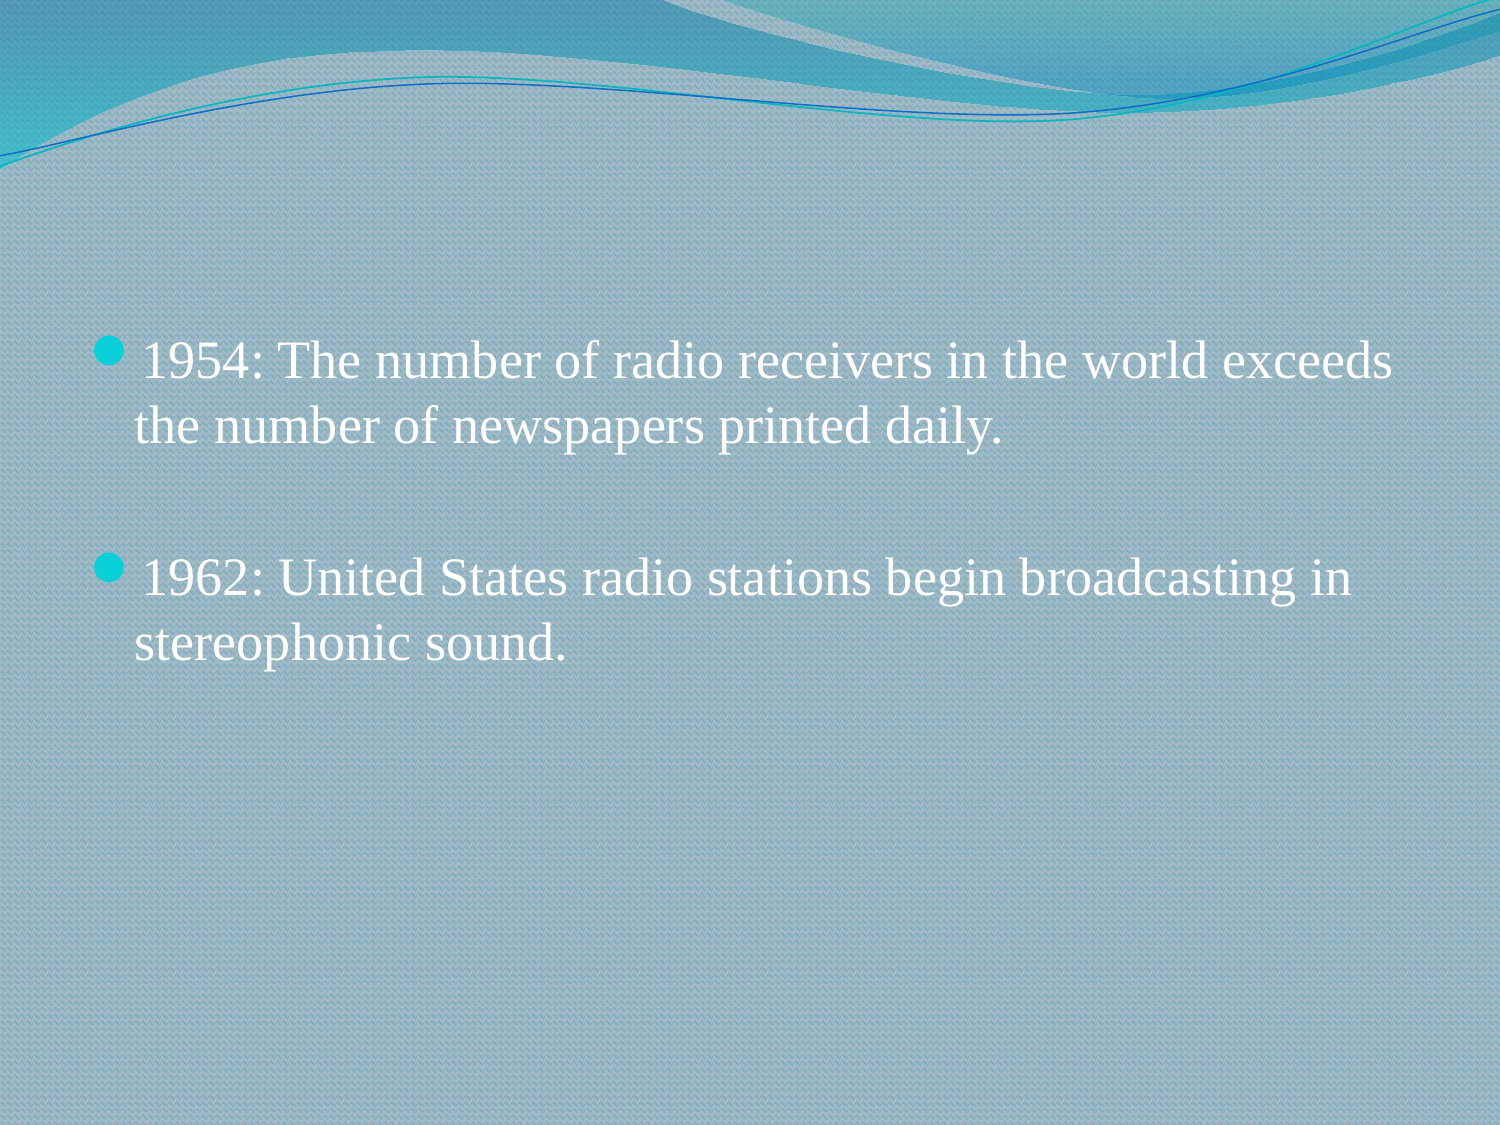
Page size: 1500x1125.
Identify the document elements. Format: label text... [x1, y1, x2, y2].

list 1954: The number of radio receivers in the world exceeds the number of newspapers printed daily. 1962: United States radio stations begin broadcasting in stereophonic sound. [75, 317, 1425, 1038]
